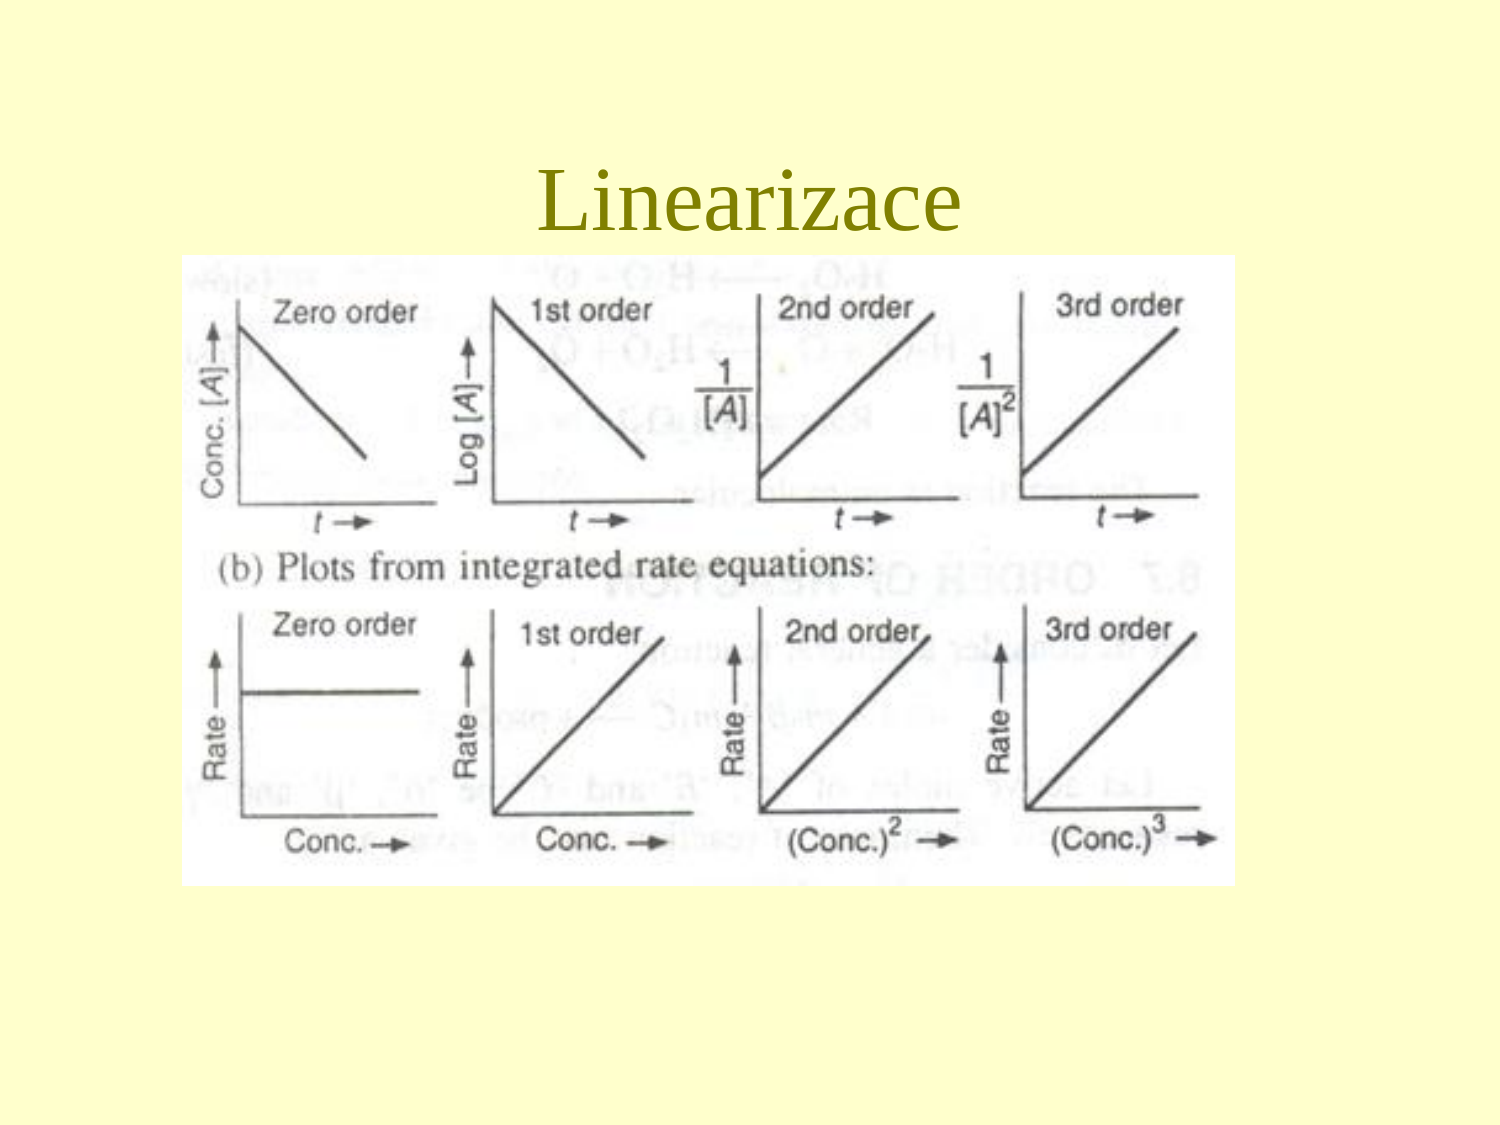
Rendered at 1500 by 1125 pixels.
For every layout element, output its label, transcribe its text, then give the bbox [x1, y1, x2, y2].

picture [182, 255, 1235, 886]
title Linearizace [112, 99, 1388, 288]
